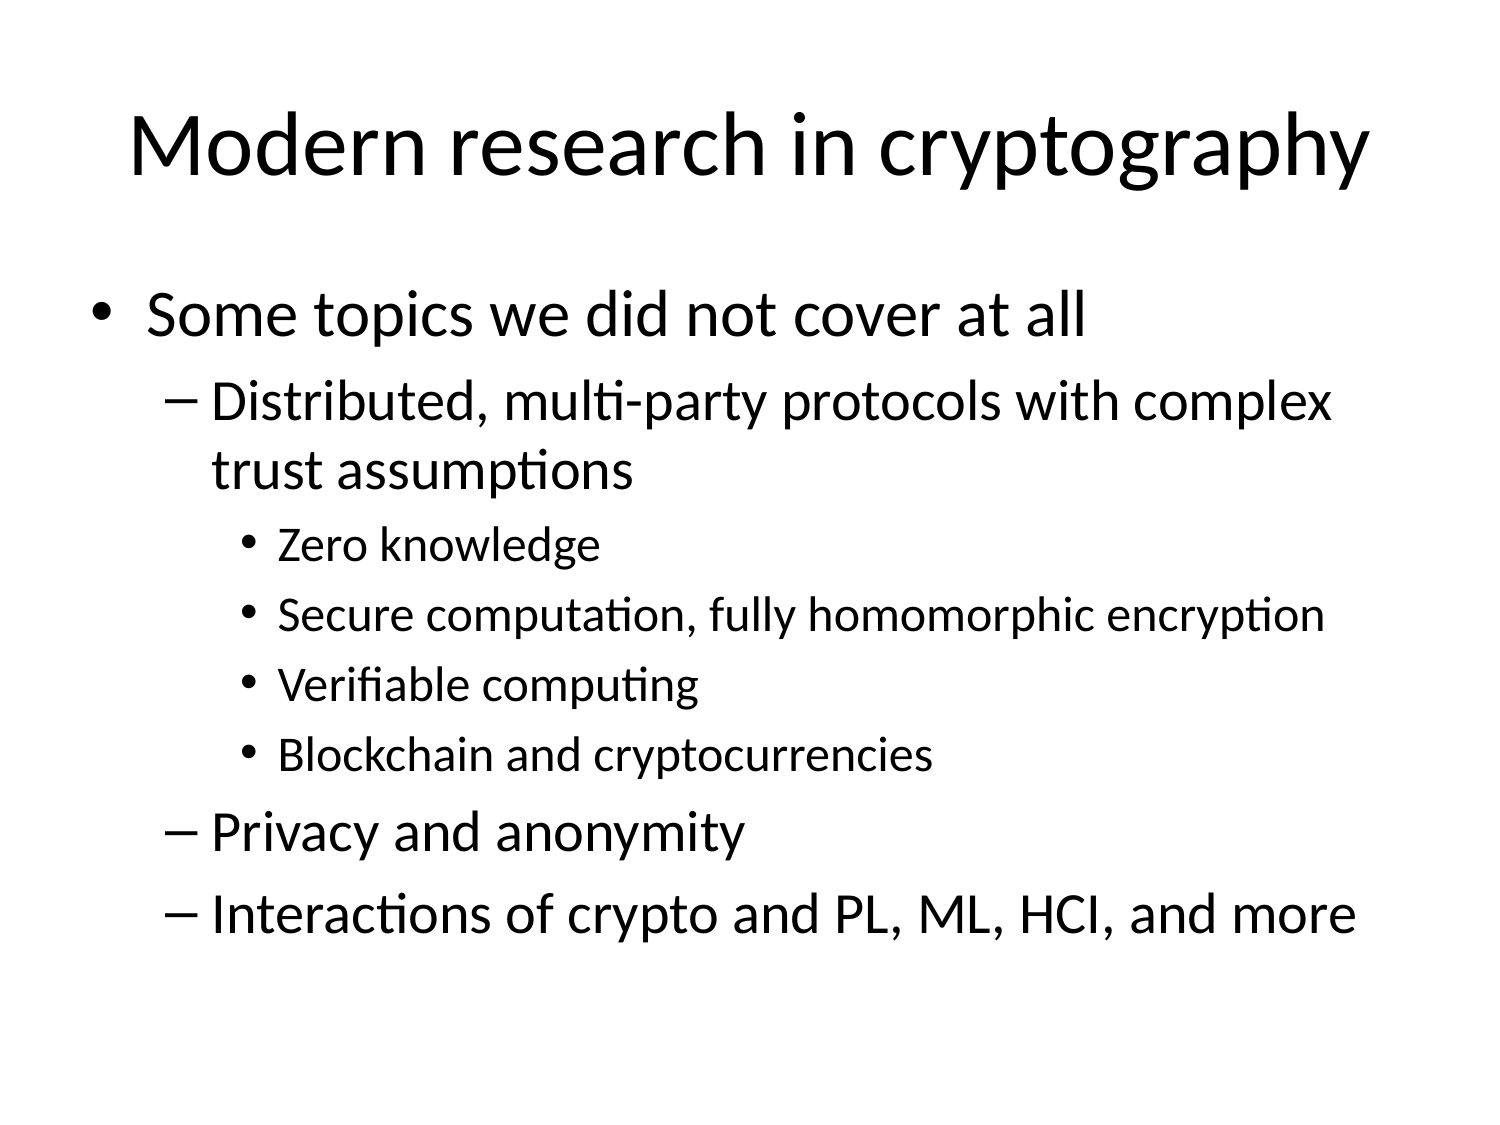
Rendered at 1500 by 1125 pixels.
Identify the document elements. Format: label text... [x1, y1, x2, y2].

list Some topics we did not cover at all Distributed, multi-party protocols with complex trust assumptions Zero knowledge Secure computation, fully homomorphic encryption Verifiable computing Blockchain and cryptocurrencies Privacy and anonymity Interactions of crypto and PL, ML, HCI, and more [75, 262, 1425, 1005]
title Modern research in cryptography [75, 45, 1425, 233]
